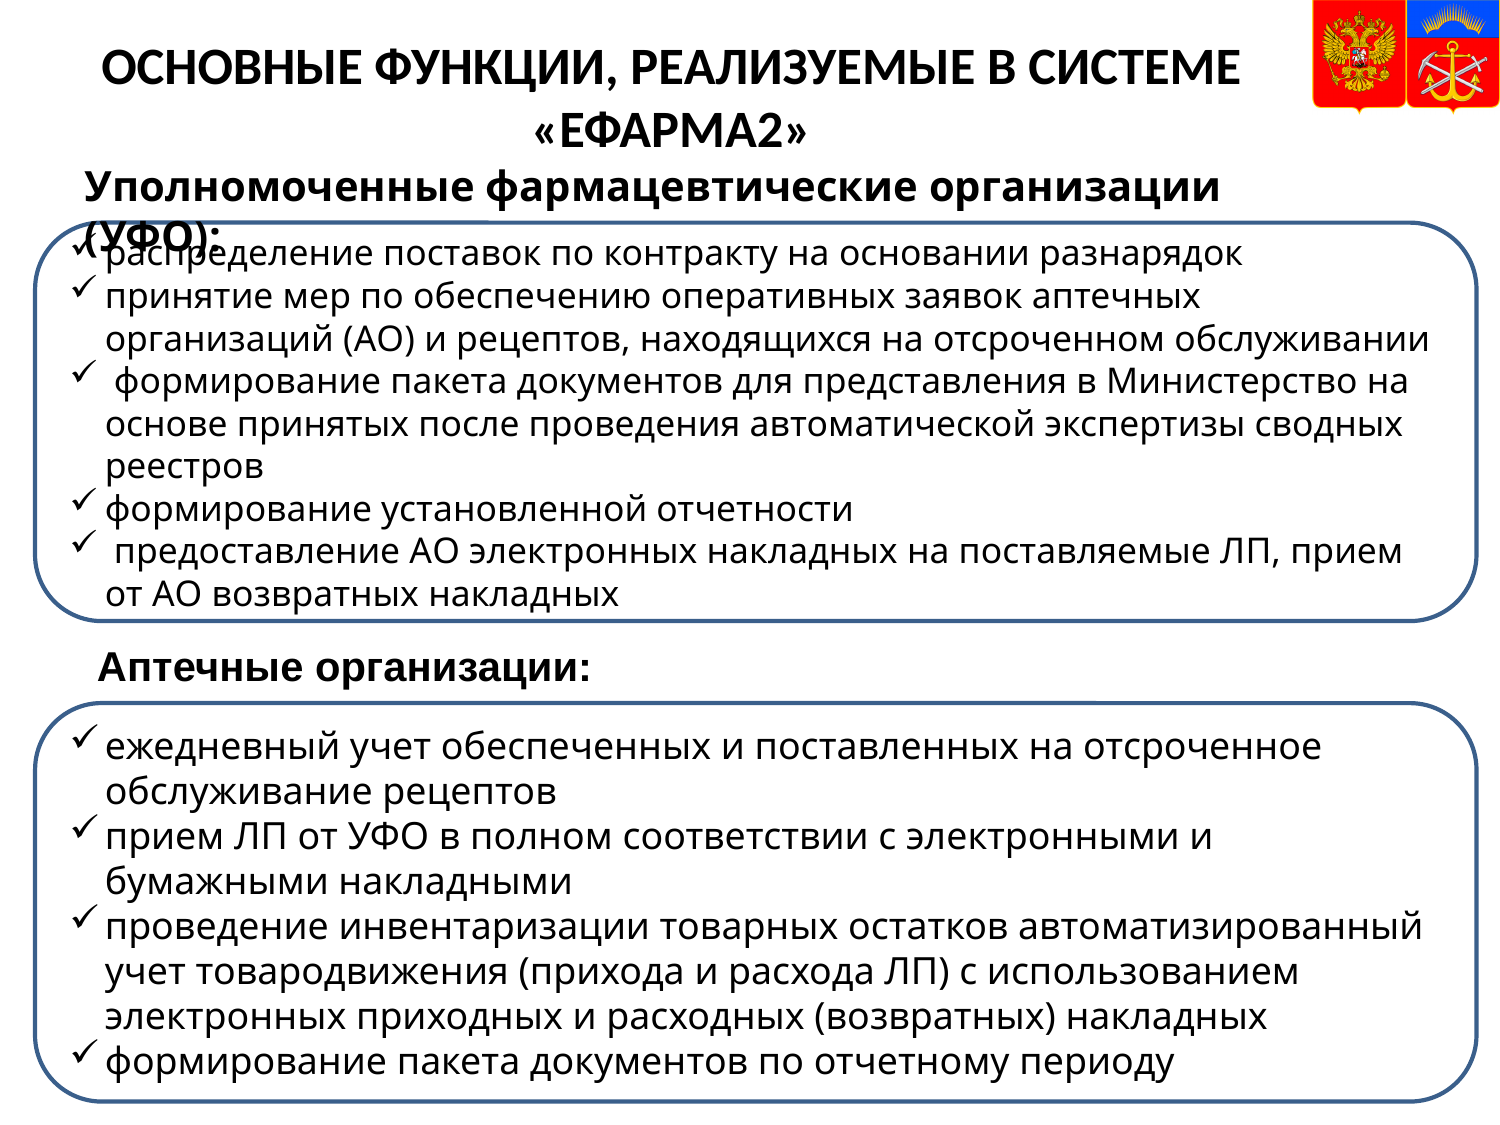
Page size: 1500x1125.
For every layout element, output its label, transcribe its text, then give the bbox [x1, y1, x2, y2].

text_box Аптечные организации: [82, 632, 868, 698]
text_box Уполномоченные фармацевтические организации (УФО): [70, 152, 1383, 268]
text_box ежедневный учет обеспеченных и поставленных на отсроченное обслуживание рецептов прием ЛП от УФО в полном соответствии с электронными и бумажными накладными проведение инвентаризации товарных остатков автоматизированный учет товародвижения (прихода и расхода ЛП) с использованием электронных приходных и расходных (возвратных) накладных формирование пакета документов по отчетному периоду [32, 700, 1479, 1104]
text_box [64, 613, 1412, 711]
picture [1312, 0, 1500, 115]
text_box распределение поставок по контракту на основании разнарядок принятие мер по обеспечению оперативных заявок аптечных организаций (АО) и рецептов, находящихся на отсроченном обслуживании формирование пакета документов для представления в Министерство на основе принятых после проведения автоматической экспертизы сводных реестров формирование установленной отчетности предоставление АО электронных накладных на поставляемые ЛП, прием от АО возвратных накладных [32, 220, 1479, 624]
title ОСНОВНЫЕ ФУНКЦИИ, РЕАЛИЗУЕМЫЕ В СИСТЕМЕ «ЕФАРМА2» [58, 23, 1285, 167]
